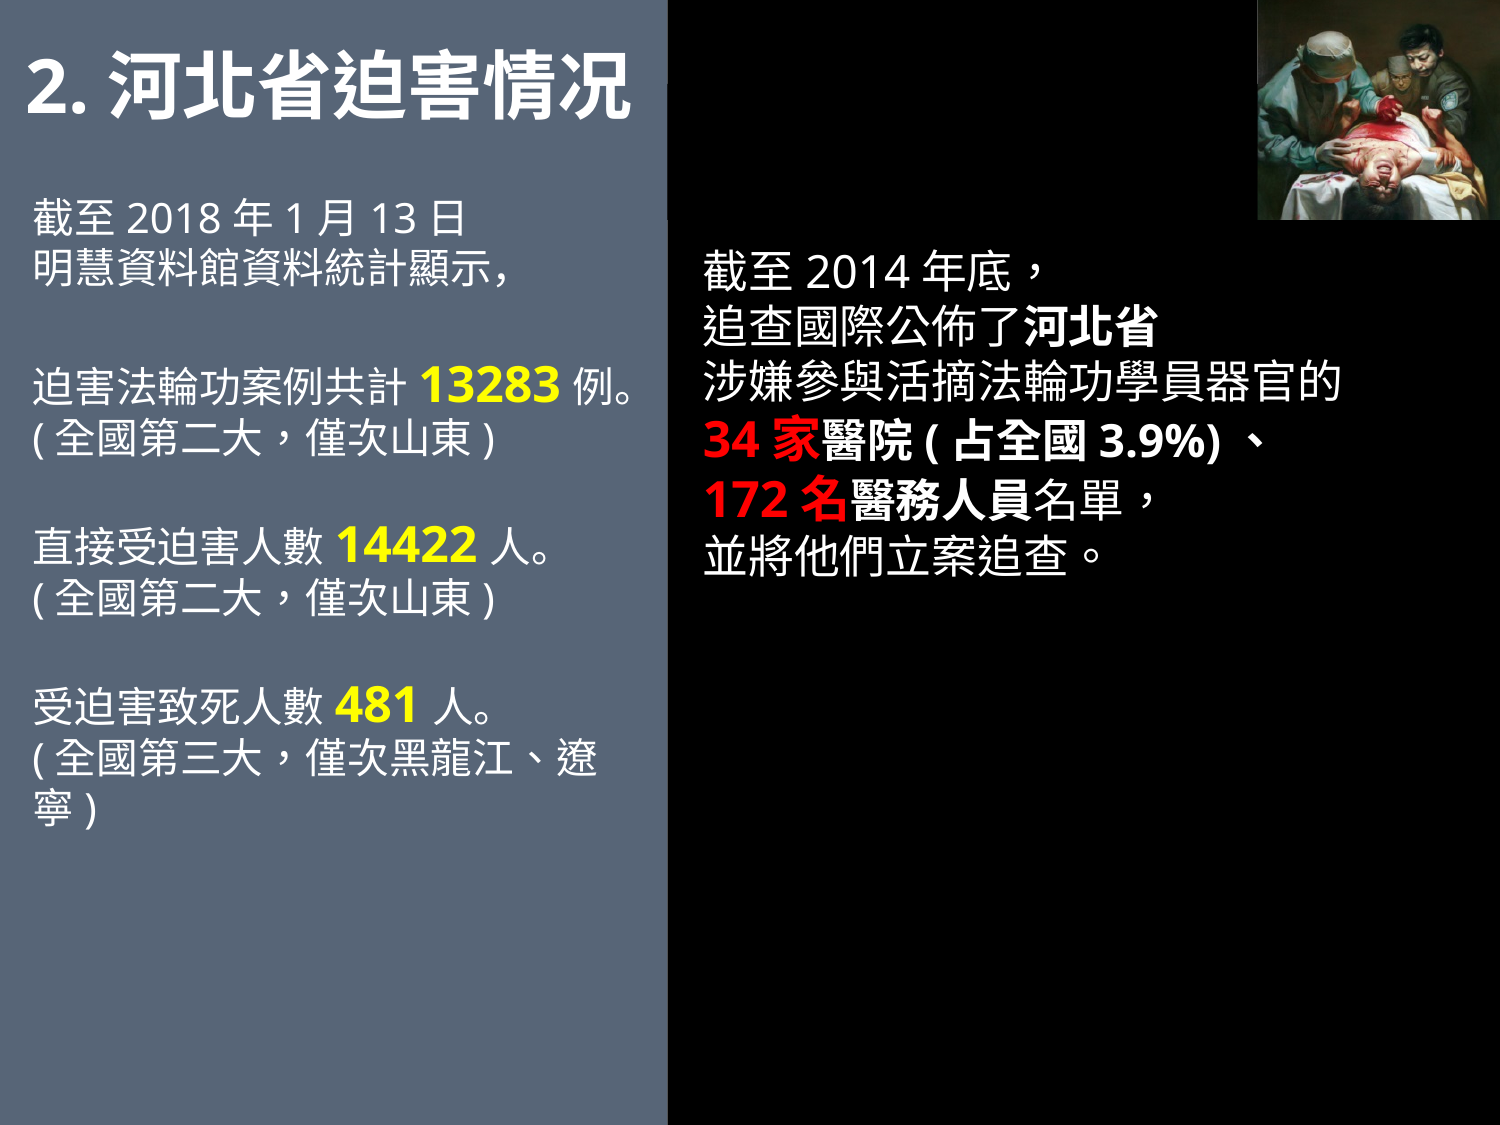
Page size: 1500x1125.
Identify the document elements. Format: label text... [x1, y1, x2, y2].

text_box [666, 0, 1500, 221]
text_box 截至2014年底， 追查國際公佈了河北省 涉嫌參與活摘法輪功學員器官的 34家醫院(占全國3.9%)、 172名醫務人員名單， 並將他們立案追查。 [687, 234, 1480, 590]
text_box 截至2018年1月13日 明慧資料館資料統計顯示， 迫害法輪功案例共計13283例。 (全國第二大，僅次山東) 直接受迫害人數14422人。 (全國第二大，僅次山東) 受迫害致死人數481人。 (全國第三大，僅次黑龍江、遼寧) [17, 184, 656, 840]
text_box [669, 227, 1500, 1125]
text_box [0, 0, 669, 1125]
text_box 2.河北省迫害情况 [10, 30, 648, 136]
